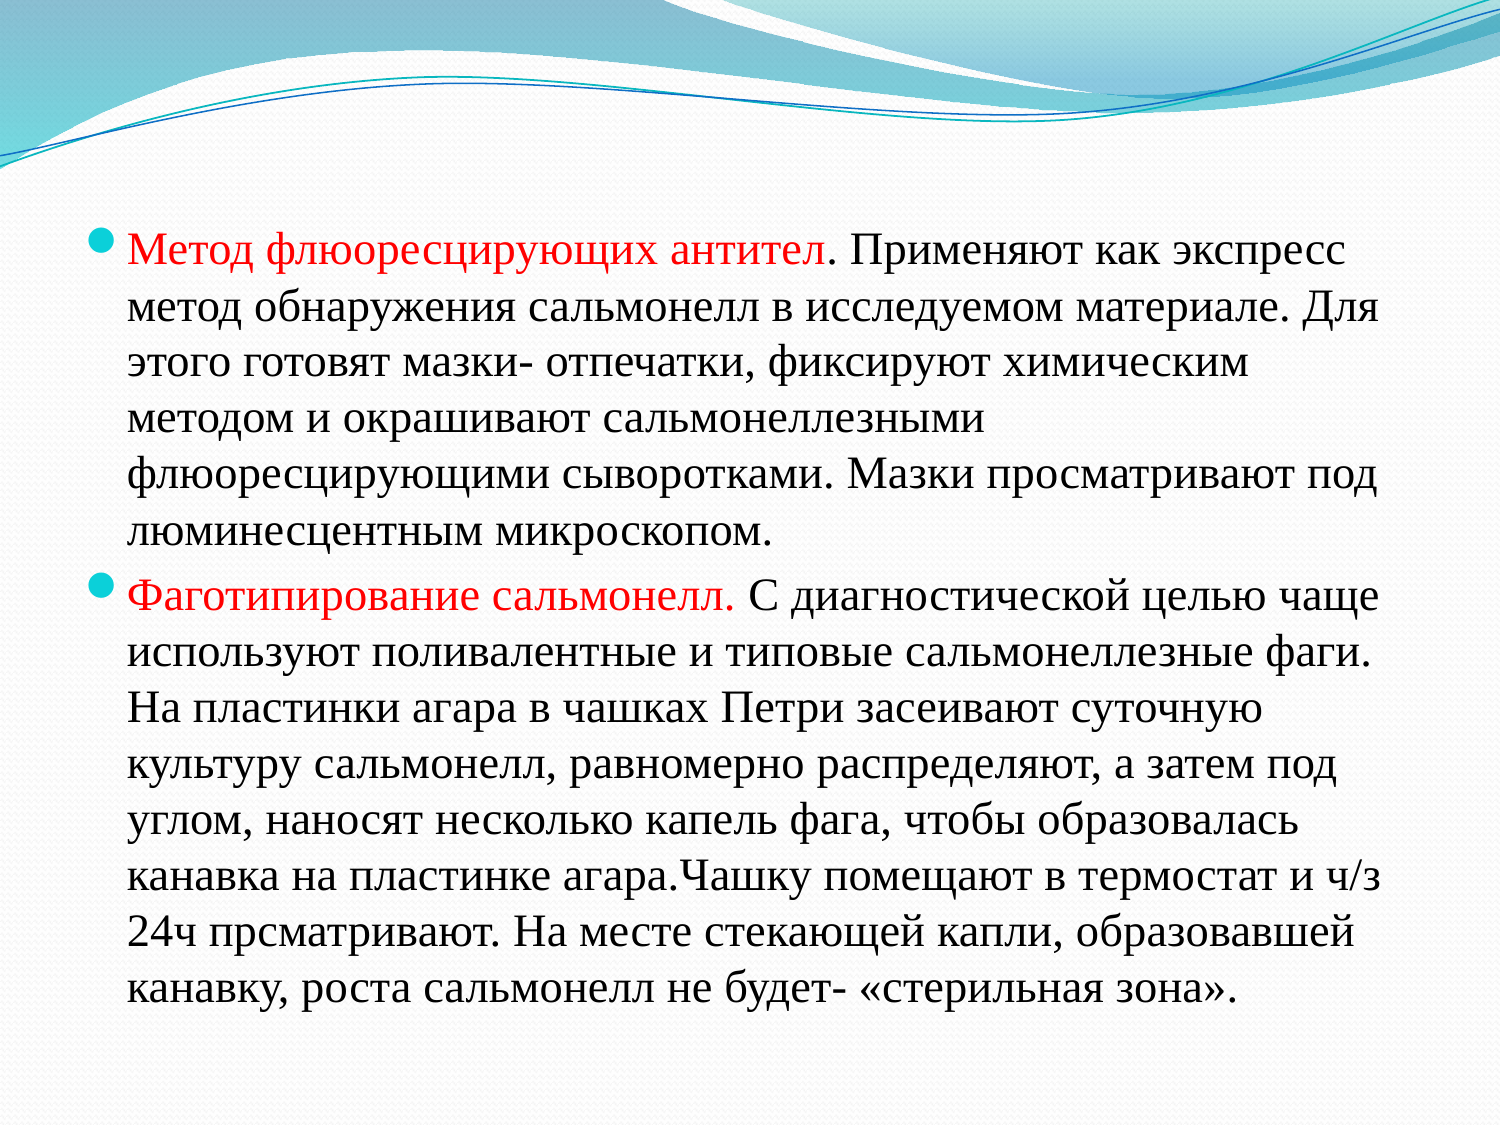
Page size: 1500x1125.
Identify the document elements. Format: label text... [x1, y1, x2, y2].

list Метод флюоресцирующих антител. Применяют как экспресс метод обнаружения сальмонелл в исследуемом материале. Для этого готовят мазки- отпечатки, фиксируют химическим методом и окрашивают сальмонеллезными флюоресцирующими сыворотками. Мазки просматривают под люминесцентным микроскопом. Фаготипирование сальмонелл. С диагностической целью чаще используют поливалентные и типовые сальмонеллезные фаги. На пластинки агара в чашках Петри засеивают суточную культуру сальмонелл, равномерно распределяют, а затем под углом, наносят несколько капель фага, чтобы образовалась канавка на пластинке агара.Чашку помещают в термостат и ч/з 24ч прсматривают. На месте стекающей капли, образовавшей канавку, роста сальмонелл не будет- «стерильная зона». [70, 210, 1421, 1061]
